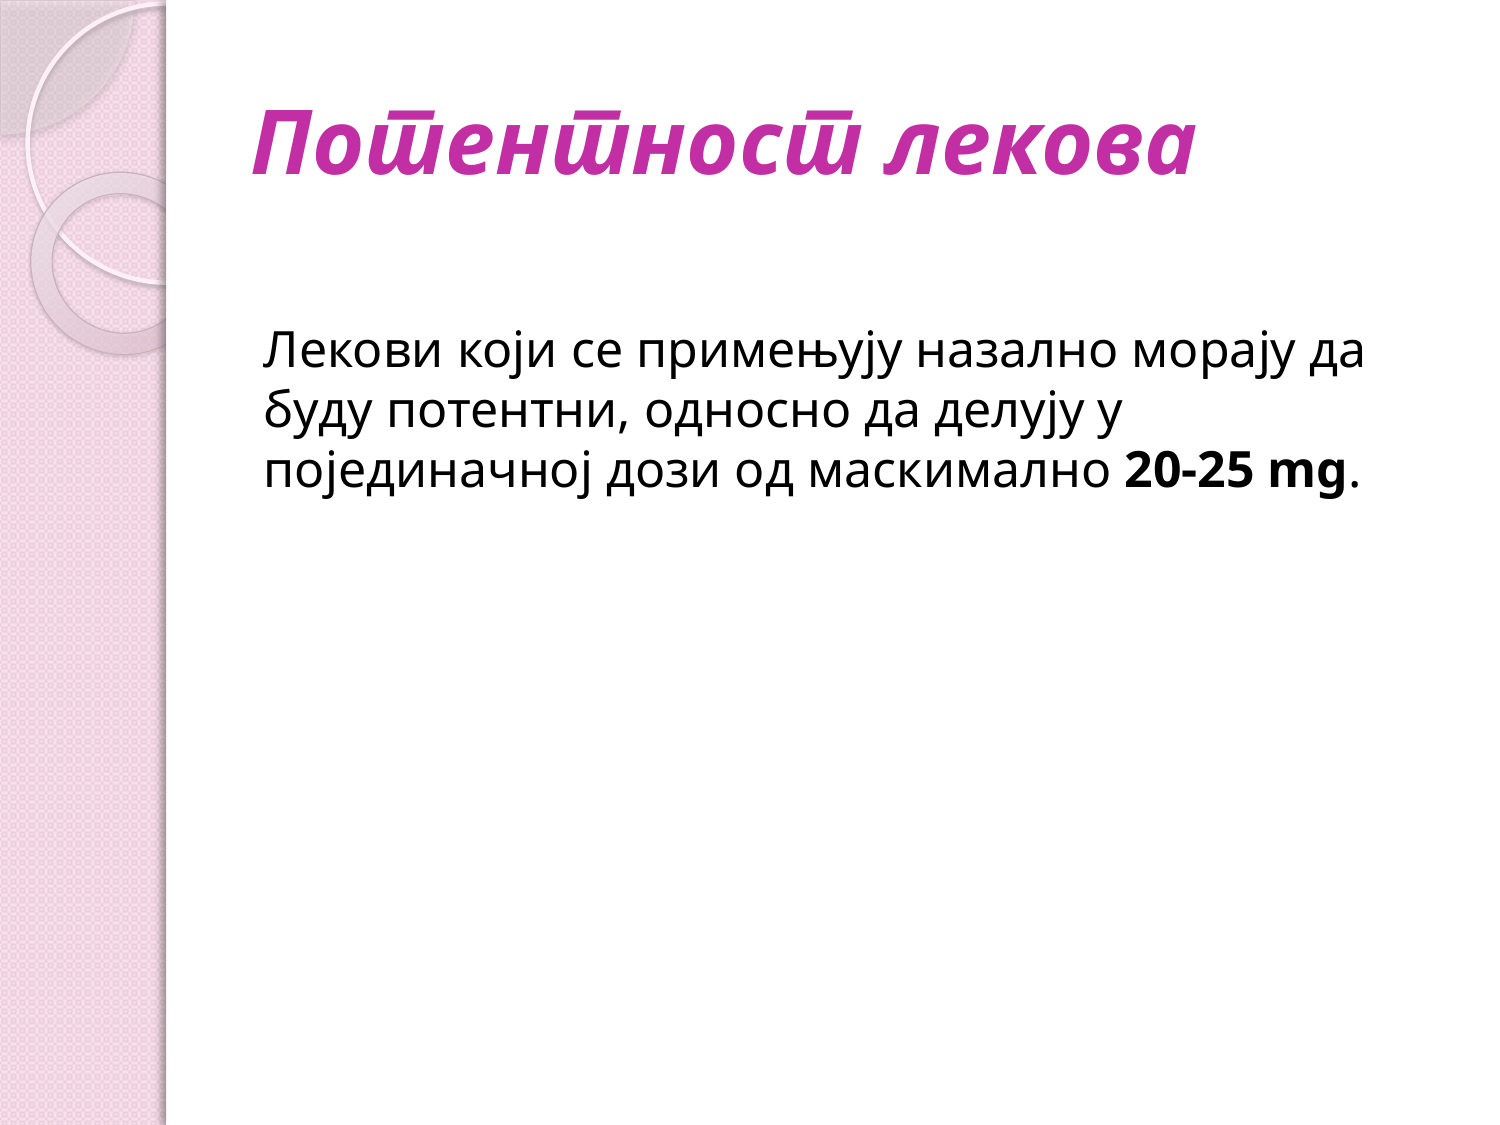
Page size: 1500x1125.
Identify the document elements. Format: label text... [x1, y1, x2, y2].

list Лекови који се примењују назално морају да буду потентни, односно да делују у појединачној дози од маскимално 20-25 mg. [235, 237, 1466, 1025]
title Потентност лекова [235, 45, 1466, 233]
